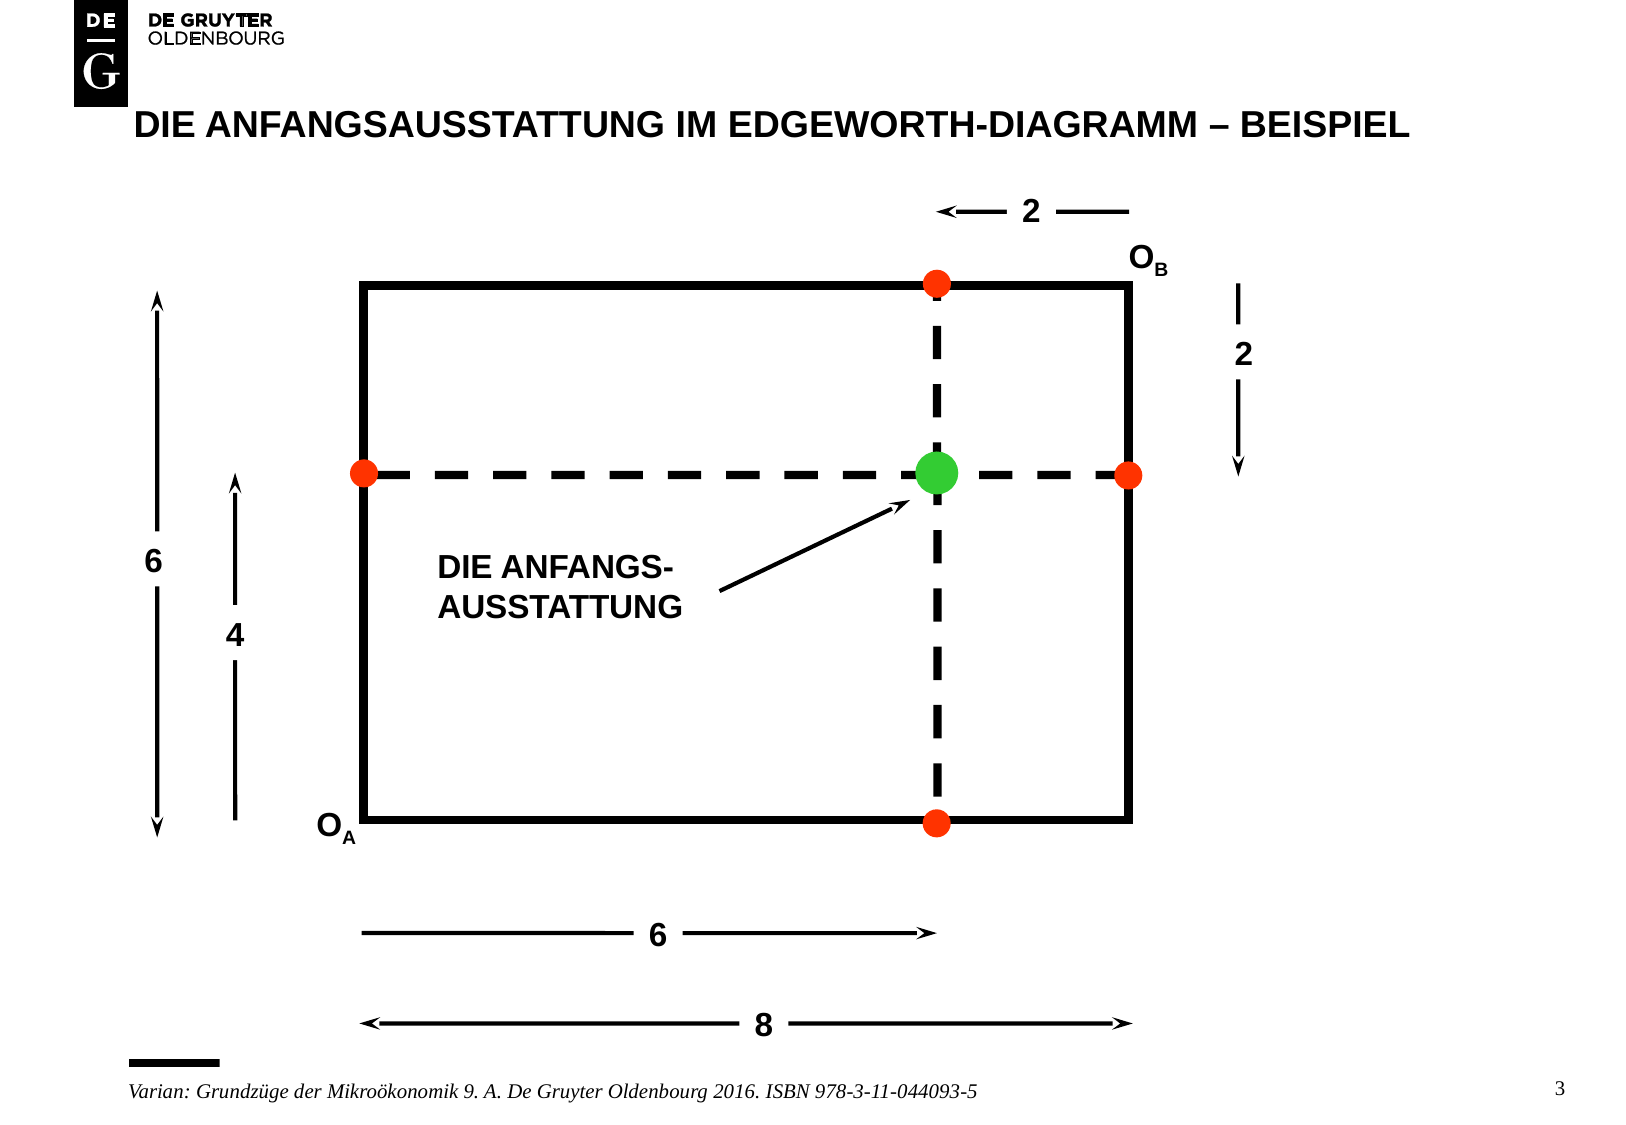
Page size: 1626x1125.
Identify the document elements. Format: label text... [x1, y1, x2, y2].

text_box [150, 290, 164, 312]
text_box 6 [633, 905, 683, 961]
text_box [1112, 1017, 1133, 1030]
text_box [363, 285, 1129, 820]
slide_number 3 [1554, 1074, 1614, 1104]
list [129, 171, 1556, 1055]
text_box [888, 499, 911, 515]
text_box [228, 472, 242, 494]
text_box OB [1113, 227, 1184, 289]
text_box 8 [739, 995, 789, 1051]
text_box [915, 451, 959, 495]
text_box [359, 1017, 381, 1030]
text_box 6 [129, 531, 179, 587]
text_box [916, 926, 937, 940]
text_box [922, 809, 951, 838]
text_box [1114, 461, 1143, 490]
text_box [935, 205, 957, 218]
title Die anfangsausstattung im edgeworth-diagramm – beispiel [133, 100, 1560, 157]
text_box OA [301, 795, 372, 857]
text_box [922, 269, 951, 298]
text_box [1232, 455, 1245, 477]
text_box [151, 816, 164, 838]
text_box DIE ANFANGS- AUSSTATTUNG [422, 537, 699, 633]
text_box 2 [1006, 181, 1056, 237]
text_box 4 [210, 605, 260, 661]
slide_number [128, 1077, 1539, 1108]
text_box 2 [1219, 324, 1269, 380]
text_box [349, 459, 379, 488]
